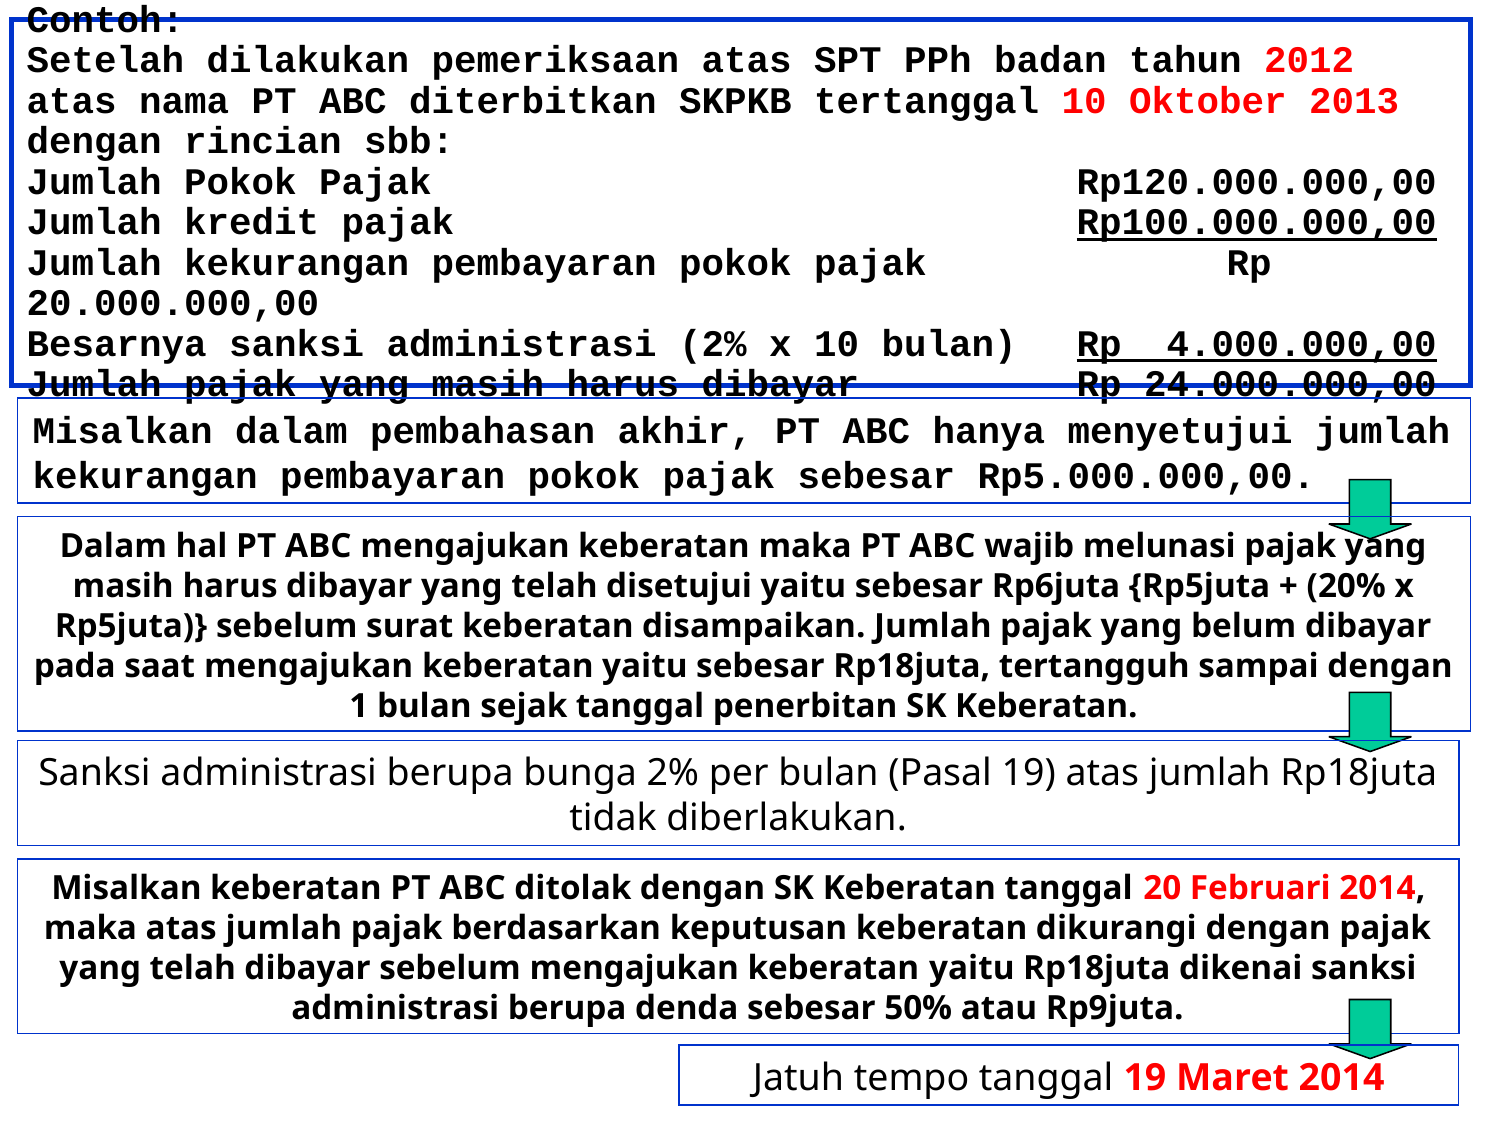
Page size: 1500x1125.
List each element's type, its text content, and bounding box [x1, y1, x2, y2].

text_box [1349, 479, 1391, 516]
text_box Dalam hal PT ABC mengajukan keberatan maka PT ABC wajib melunasi pajak yang masih harus dibayar yang telah disetujui yaitu sebesar Rp6juta {Rp5juta + (20% x Rp5juta)} sebelum surat keberatan disampaikan. Jumlah pajak yang belum dibayar pada saat mengajukan keberatan yaitu sebesar Rp18juta, tertangguh sampai dengan 1 bulan sejak tanggal penerbitan SK Keberatan. [17, 516, 1471, 732]
text_box [1328, 692, 1412, 740]
title Contoh: Setelah dilakukan pemeriksaan atas SPT PPh badan tahun 2012 atas nama PT ABC diterbitkan SKPKB tertanggal 10 Oktober 2013 dengan rincian sbb: Jumlah Pokok Pajak Rp120.000.000,00 Jumlah kredit pajak Rp100.000.000,00 Jumlah kekurangan pembayaran pokok pajak Rp 20.000.000,00 Besarnya sanksi administrasi (2% x 10 bulan) Rp 4.000.000,00 Jumlah pajak yang masih harus dibayar Rp 24.000.000,00 [11, 18, 1471, 386]
text_box Jatuh tempo tanggal 19 Maret 2014 [679, 1045, 1459, 1106]
text_box Sanksi administrasi berupa bunga 2% per bulan (Pasal 19) atas jumlah Rp18juta tidak diberlakukan. [17, 740, 1459, 846]
text_box Misalkan keberatan PT ABC ditolak dengan SK Keberatan tanggal 20 Februari 2014, maka atas jumlah pajak berdasarkan keputusan keberatan dikurangi dengan pajak yang telah dibayar sebelum mengajukan keberatan yaitu Rp18juta dikenai sanksi administrasi berupa denda sebesar 50% atau Rp9juta. [17, 859, 1459, 1034]
text_box [1328, 999, 1412, 1045]
text_box Misalkan dalam pembahasan akhir, PT ABC hanya menyetujui jumlah kekurangan pembayaran pokok pajak sebesar Rp5.000.000,00. [17, 398, 1471, 503]
